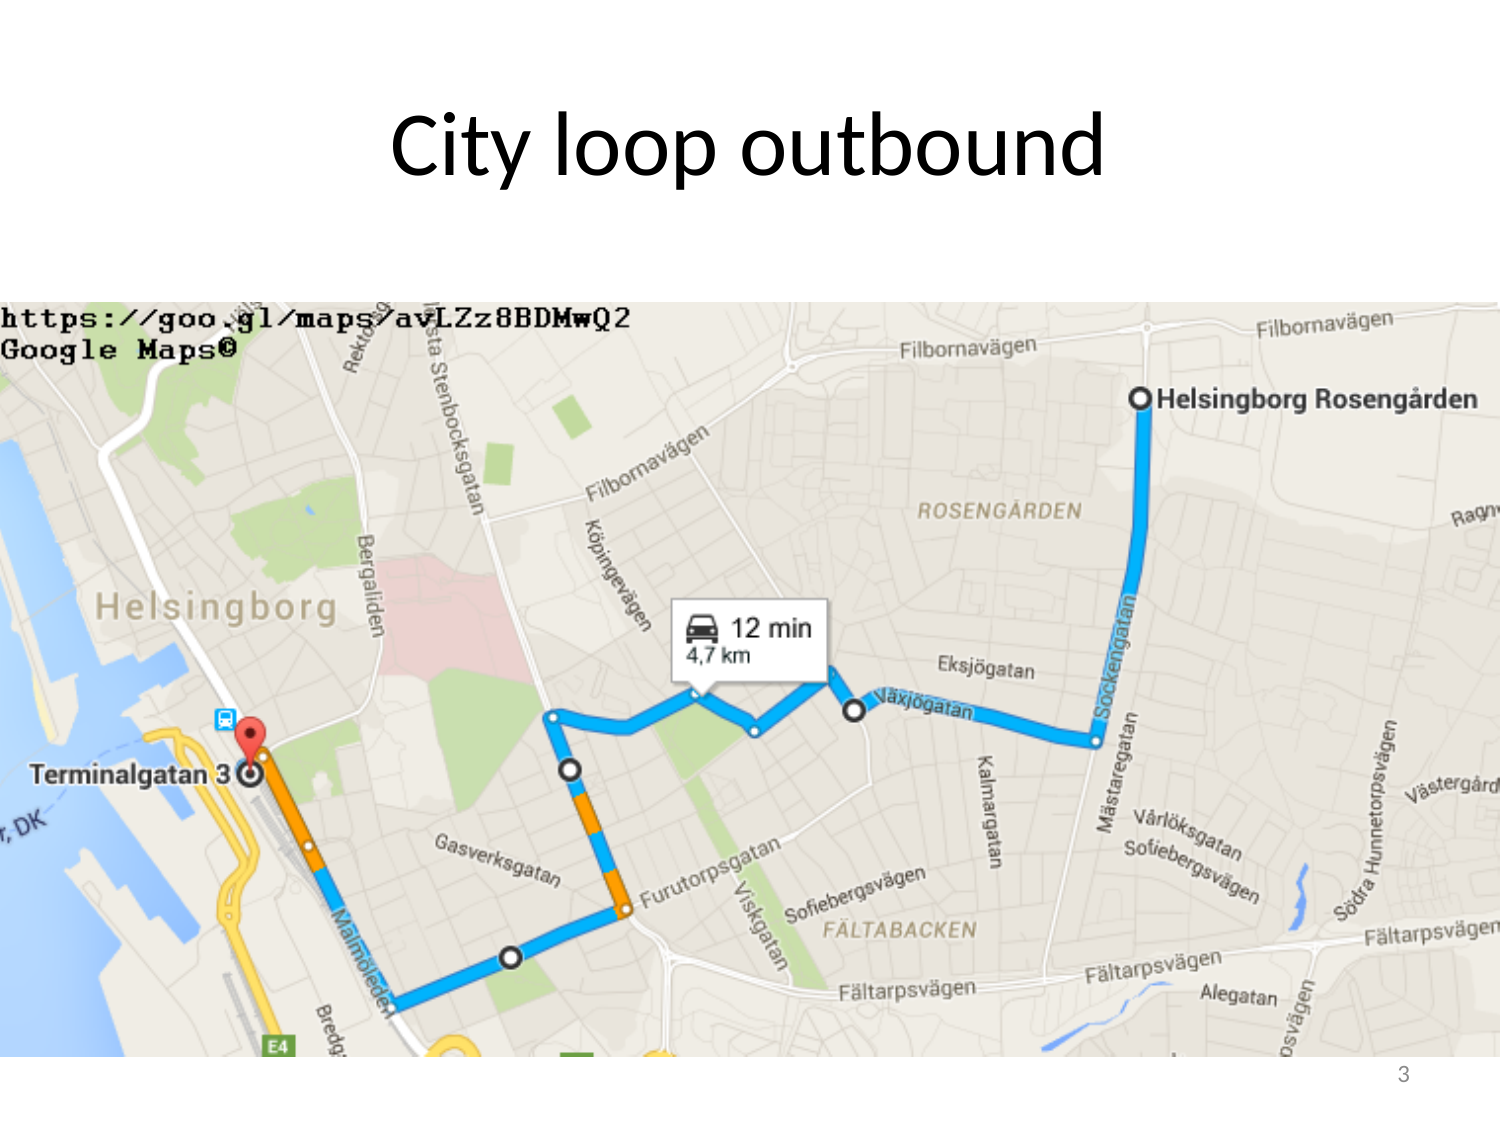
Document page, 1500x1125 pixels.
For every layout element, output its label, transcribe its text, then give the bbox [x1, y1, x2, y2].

slide_number 3 [1074, 1065, 1425, 1103]
title City loop outbound [75, 45, 1425, 233]
picture [0, 302, 1500, 1057]
